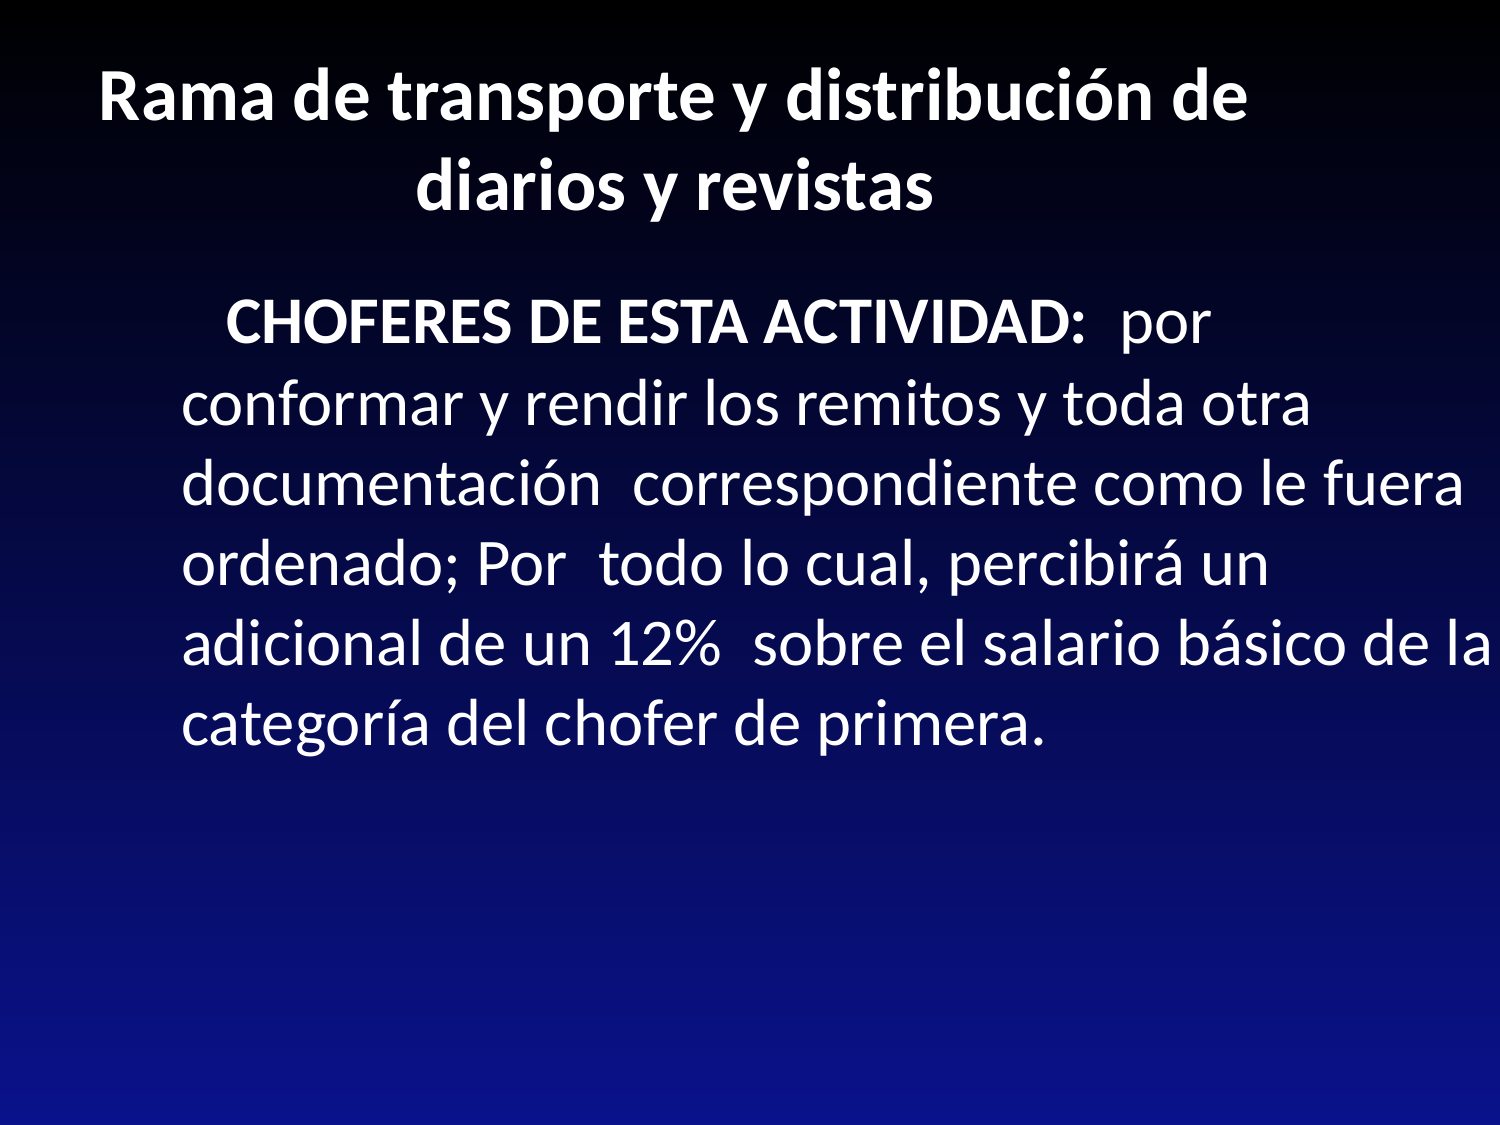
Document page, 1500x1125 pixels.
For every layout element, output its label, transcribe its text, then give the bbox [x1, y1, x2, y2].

list CHOFERES DE ESTA ACTIVIDAD: por conformar y rendir los remitos y toda otra documentación correspondiente como le fuera ordenado; Por todo lo cual, percibirá un adicional de un 12% sobre el salario básico de la categoría del chofer de primera. [124, 268, 1500, 917]
title Rama de transporte y distribución de diarios y revistas [0, 44, 1351, 233]
